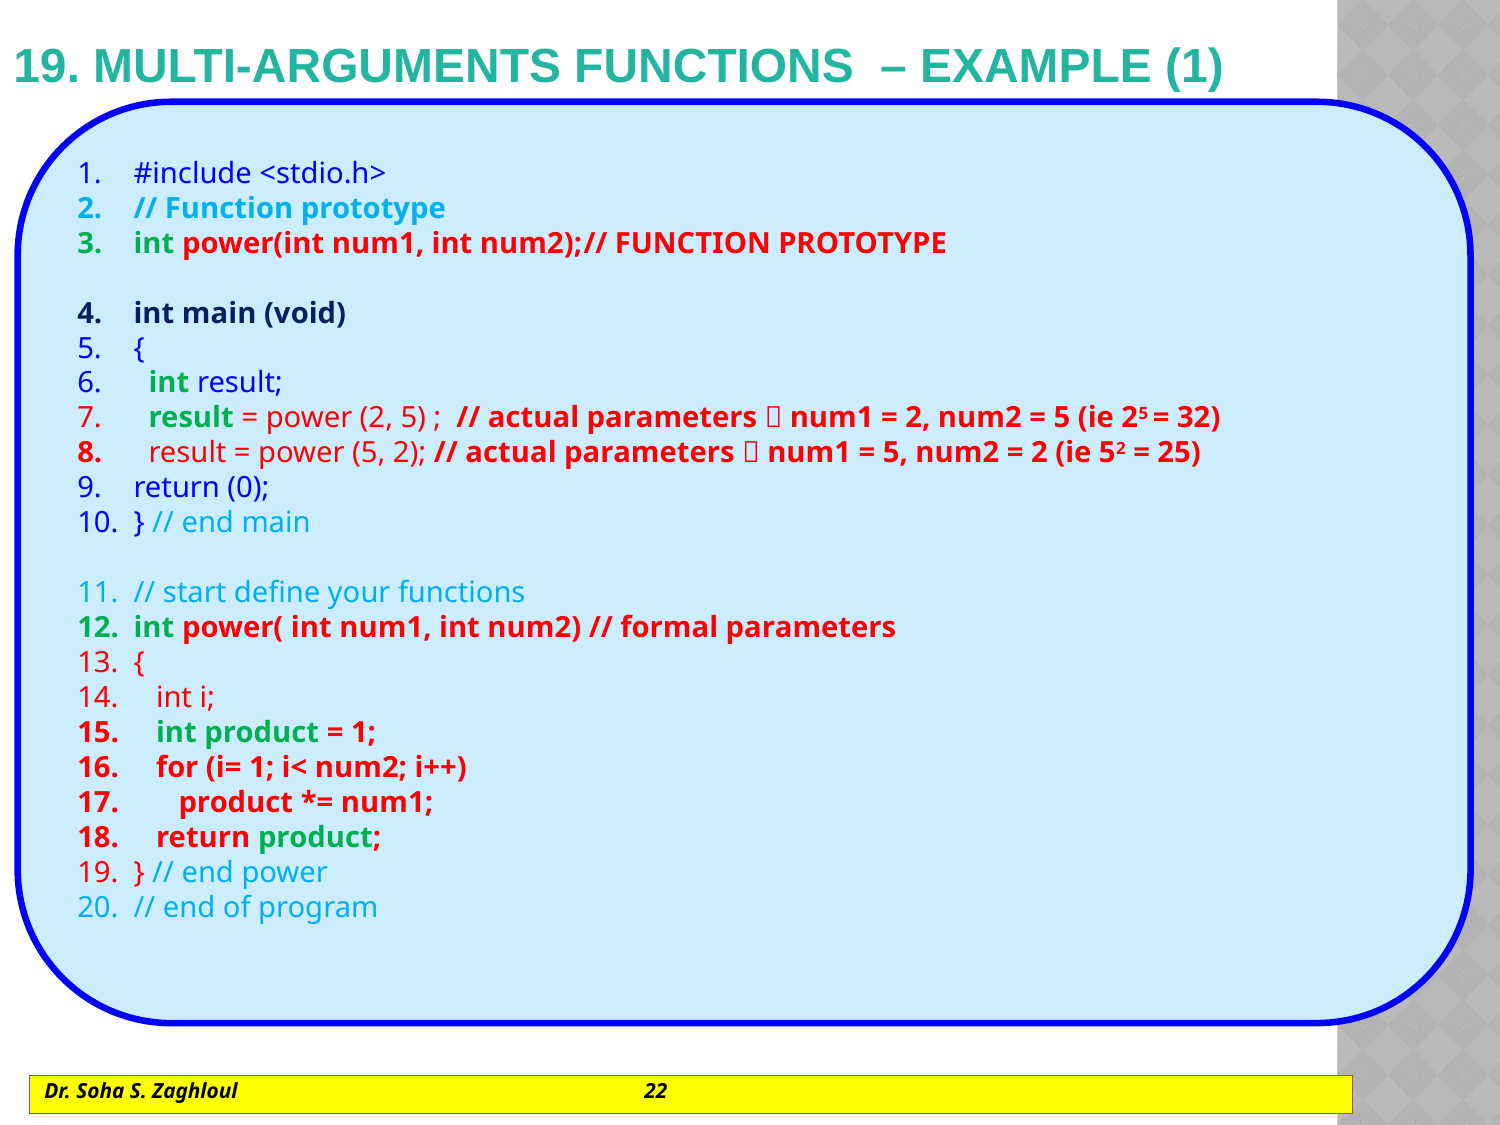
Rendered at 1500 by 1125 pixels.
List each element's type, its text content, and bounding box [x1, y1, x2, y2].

list [29, 938, 1341, 1059]
title 19. multi-arguments Functions – EXAMPLE (1) [5, 19, 1341, 93]
text_box Dr. Soha S. Zaghloul 22 [29, 1075, 1353, 1114]
list [29, 93, 1341, 187]
text_box #include <stdio.h> // Function prototype int power(int num1, int num2); // FUNCTION PROTOTYPE int main (void) { int result; result = power (2, 5) ; // actual parameters  num1 = 2, num2 = 5 (ie 25 = 32) result = power (5, 2); // actual parameters  num1 = 5, num2 = 2 (ie 52 = 25) return (0); } // end main // start define your functions int power( int num1, int num2) // formal parameters { int i; int product = 1; for (i= 1; i< num2; i++) product *= num1; return product; } // end power // end of program [14, 98, 1474, 1027]
